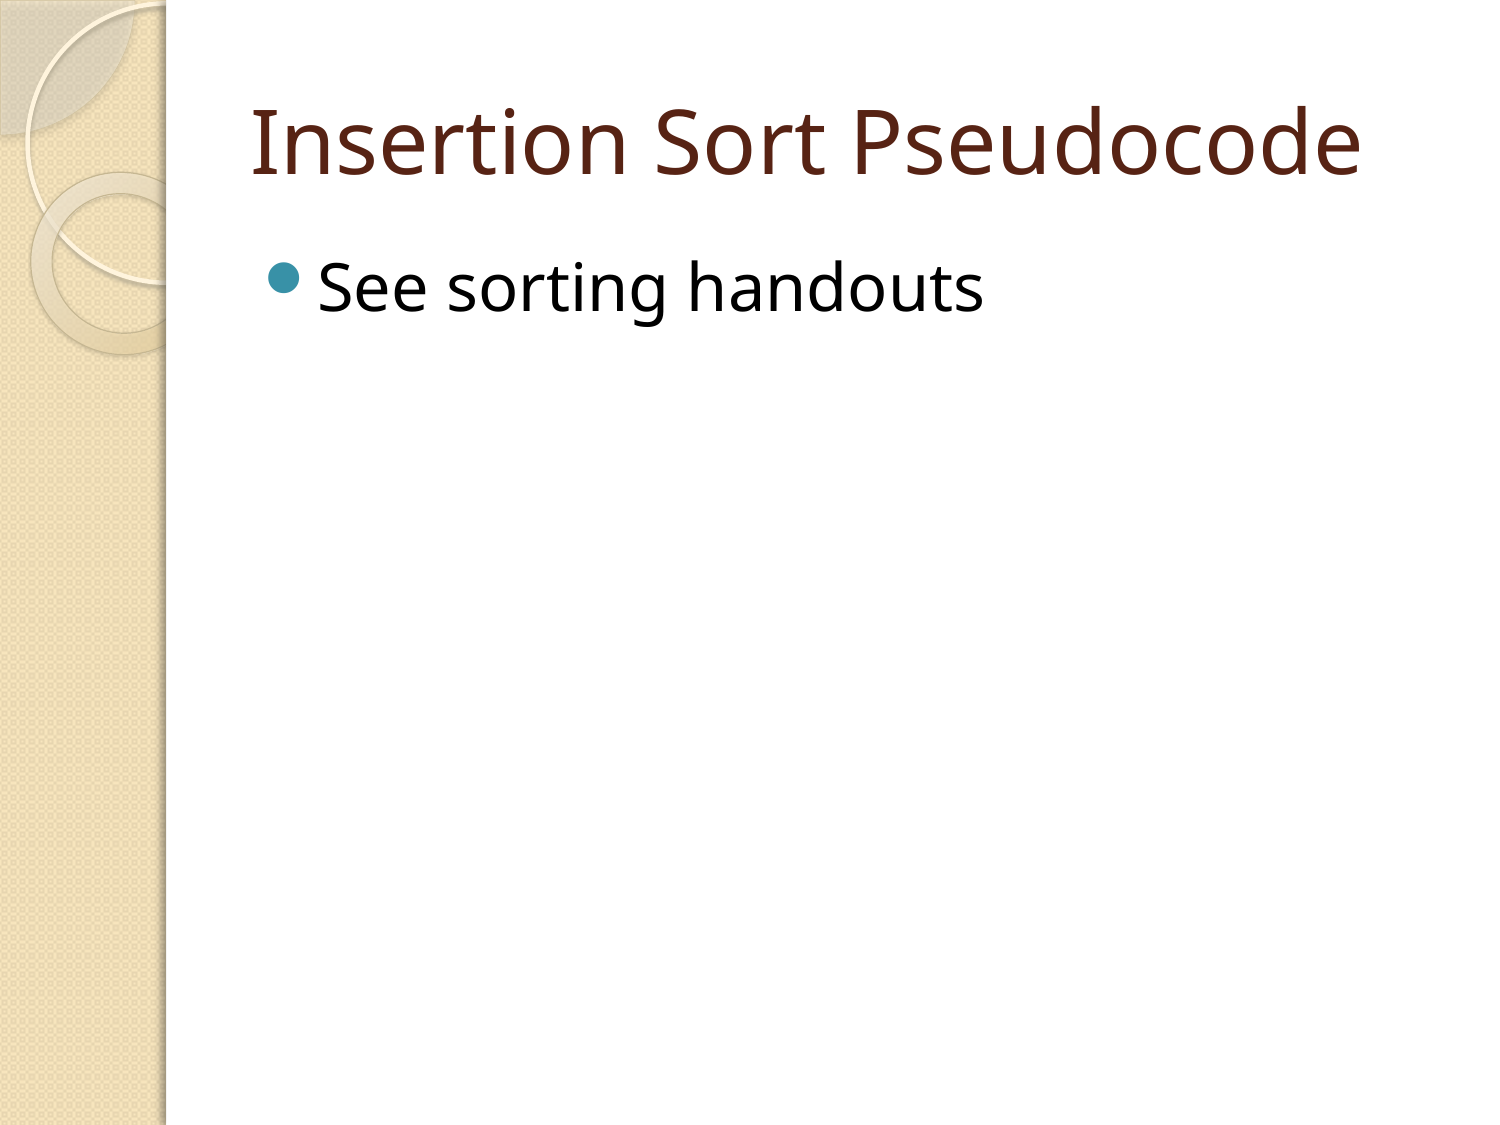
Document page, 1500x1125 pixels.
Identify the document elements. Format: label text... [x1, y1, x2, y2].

list See sorting handouts [235, 237, 1466, 1026]
title Insertion Sort Pseudocode [235, 45, 1466, 233]
